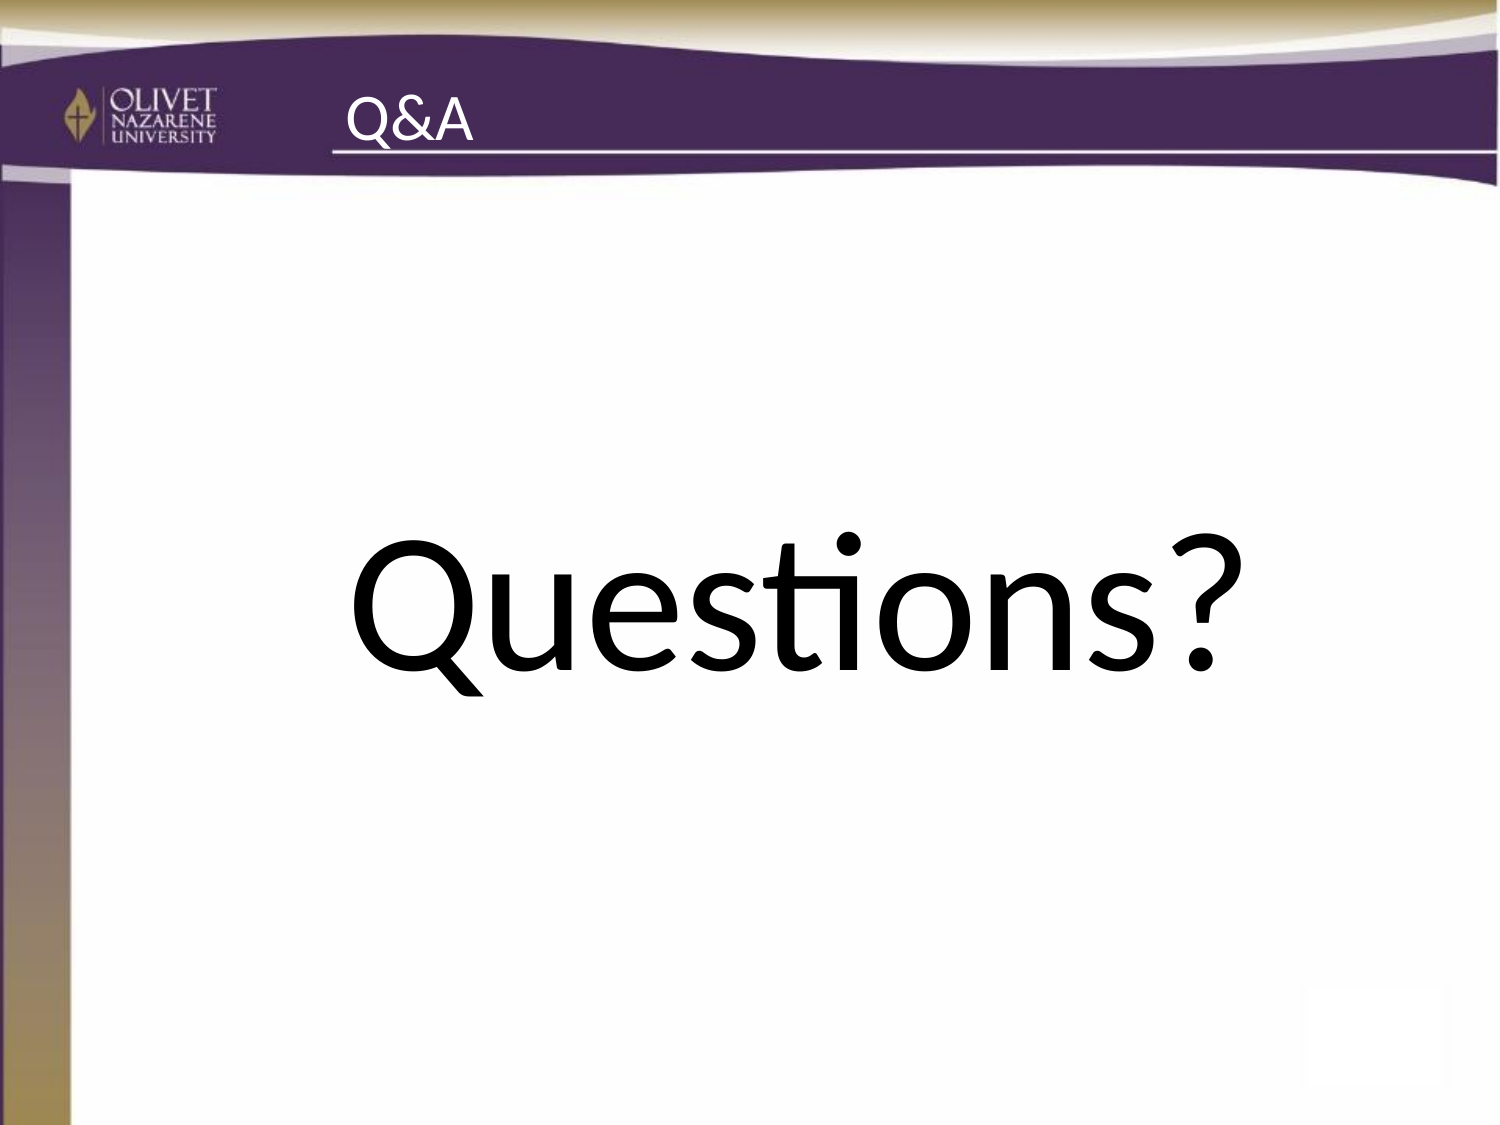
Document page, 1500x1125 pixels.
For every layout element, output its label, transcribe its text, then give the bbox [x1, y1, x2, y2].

title Q&A [330, 60, 1425, 167]
text_box Questions? [331, 462, 1328, 718]
picture [0, 0, 1500, 1125]
